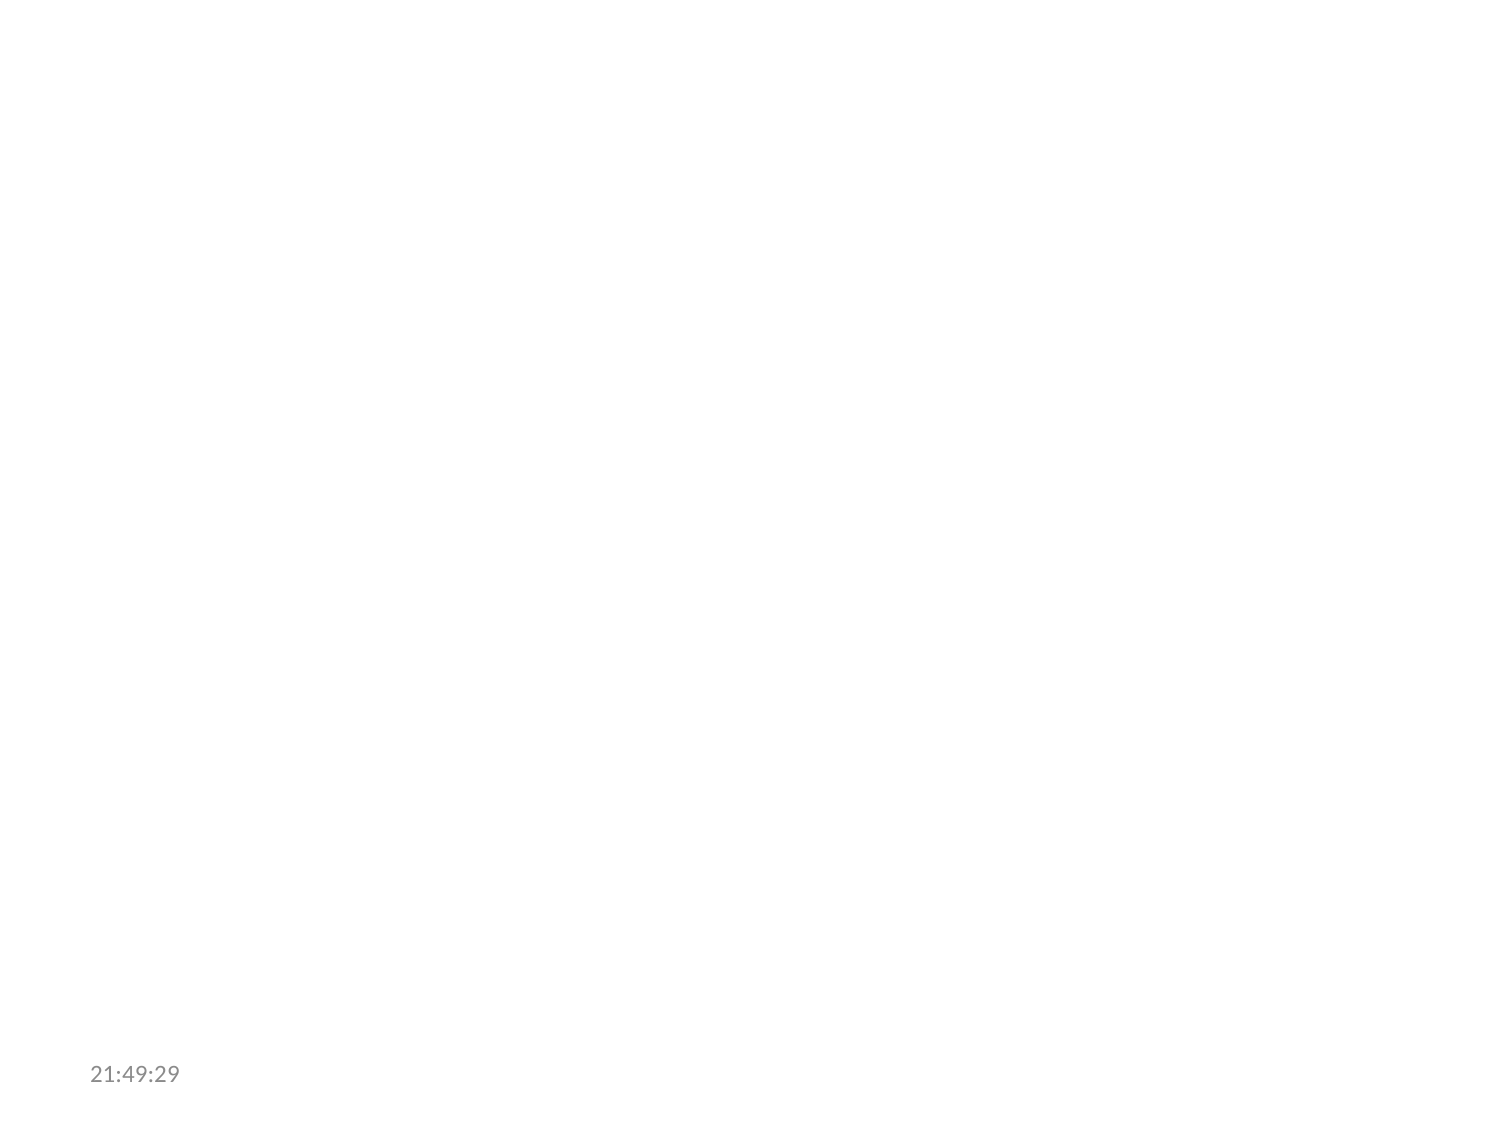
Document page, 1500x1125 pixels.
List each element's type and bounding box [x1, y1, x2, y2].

slide_number [75, 1042, 425, 1103]
